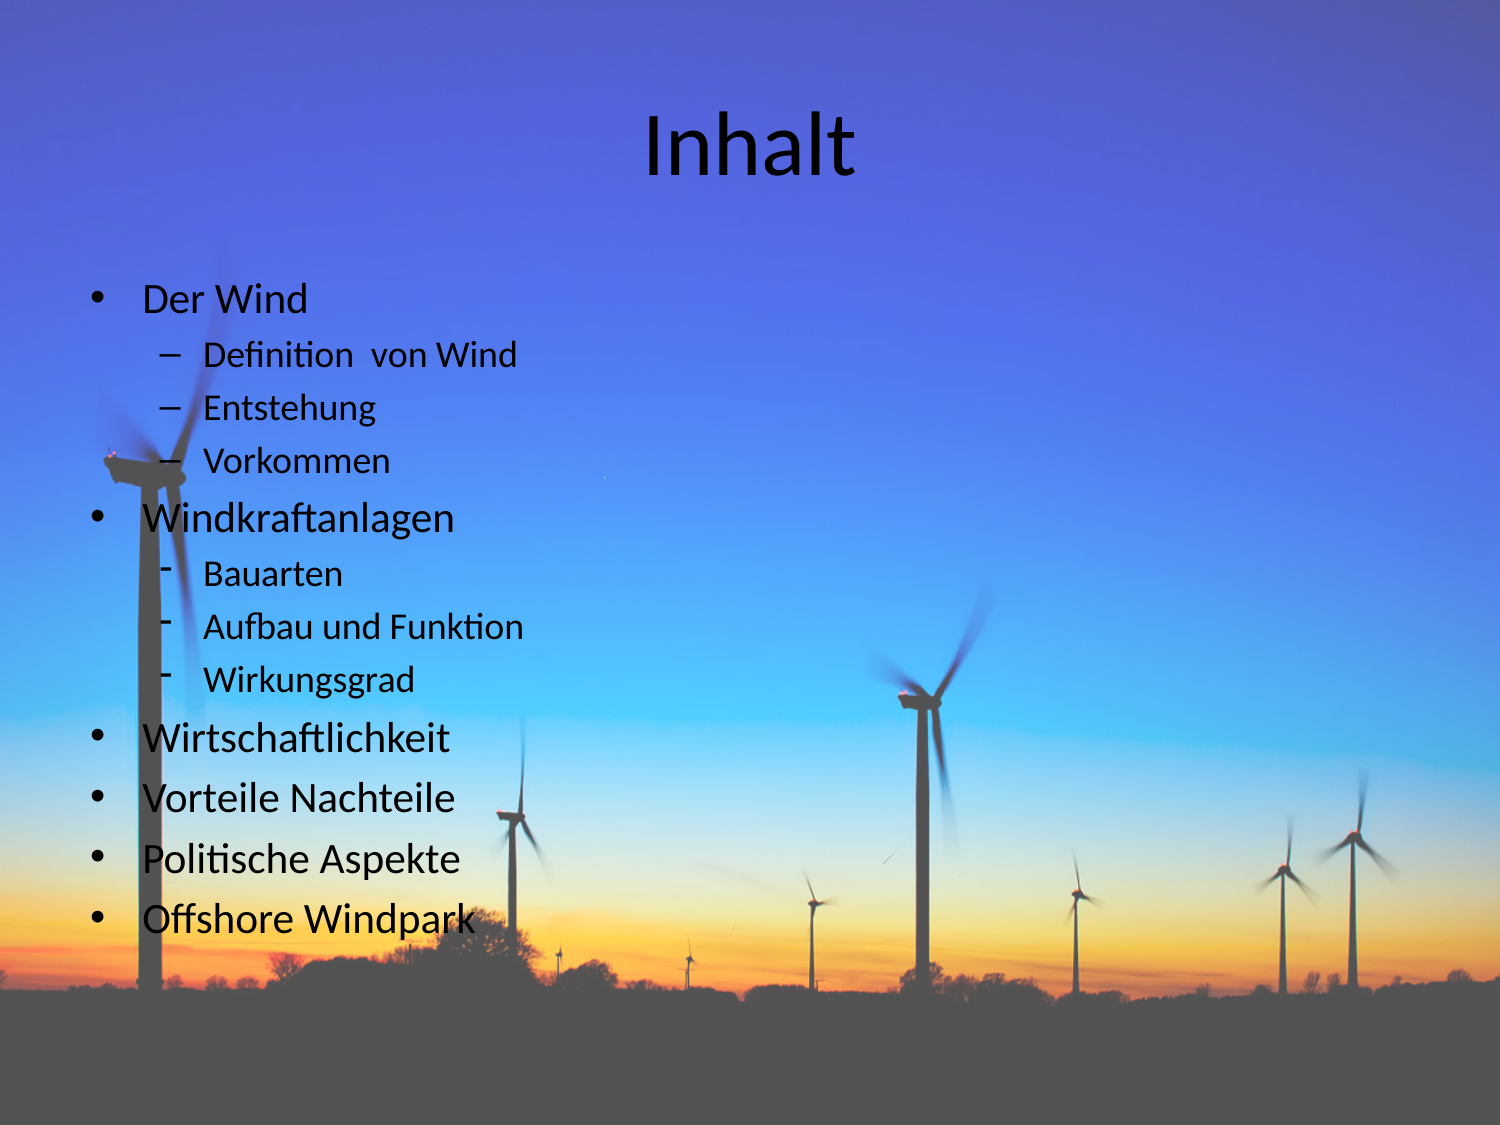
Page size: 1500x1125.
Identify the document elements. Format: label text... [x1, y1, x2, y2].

title Inhalt [75, 45, 1425, 233]
list Der Wind Definition von Wind Entstehung Vorkommen Windkraftanlagen Bauarten Aufbau und Funktion Wirkungsgrad Wirtschaftlichkeit Vorteile Nachteile Politische Aspekte Offshore Windpark [75, 262, 1425, 953]
